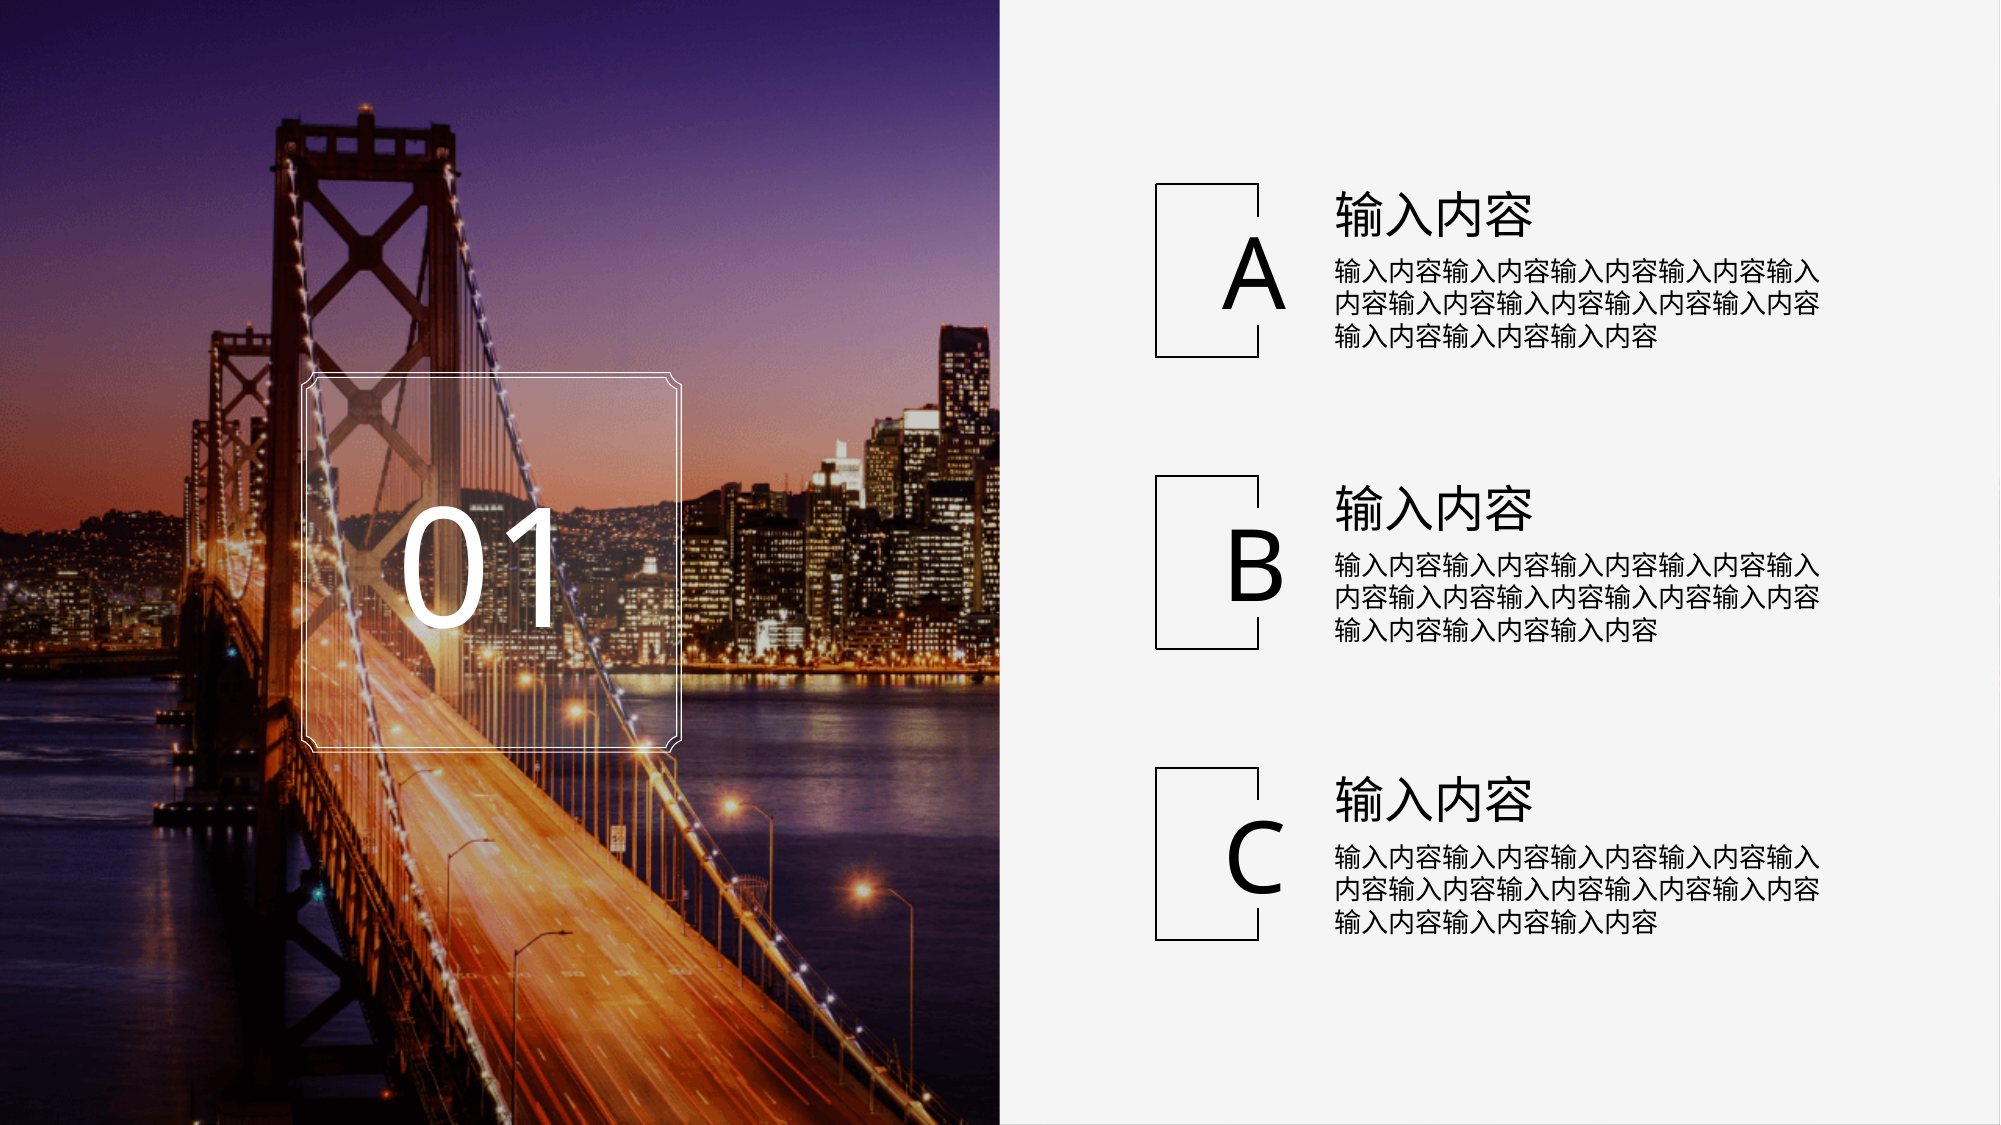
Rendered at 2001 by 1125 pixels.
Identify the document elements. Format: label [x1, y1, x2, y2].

text_box [1319, 761, 1843, 947]
text_box [1156, 183, 1303, 359]
text_box [1156, 475, 1303, 650]
text_box [301, 372, 682, 753]
text_box [1319, 469, 1843, 655]
picture [0, 0, 2001, 1125]
text_box [1319, 175, 1843, 361]
text_box [1156, 766, 1303, 942]
